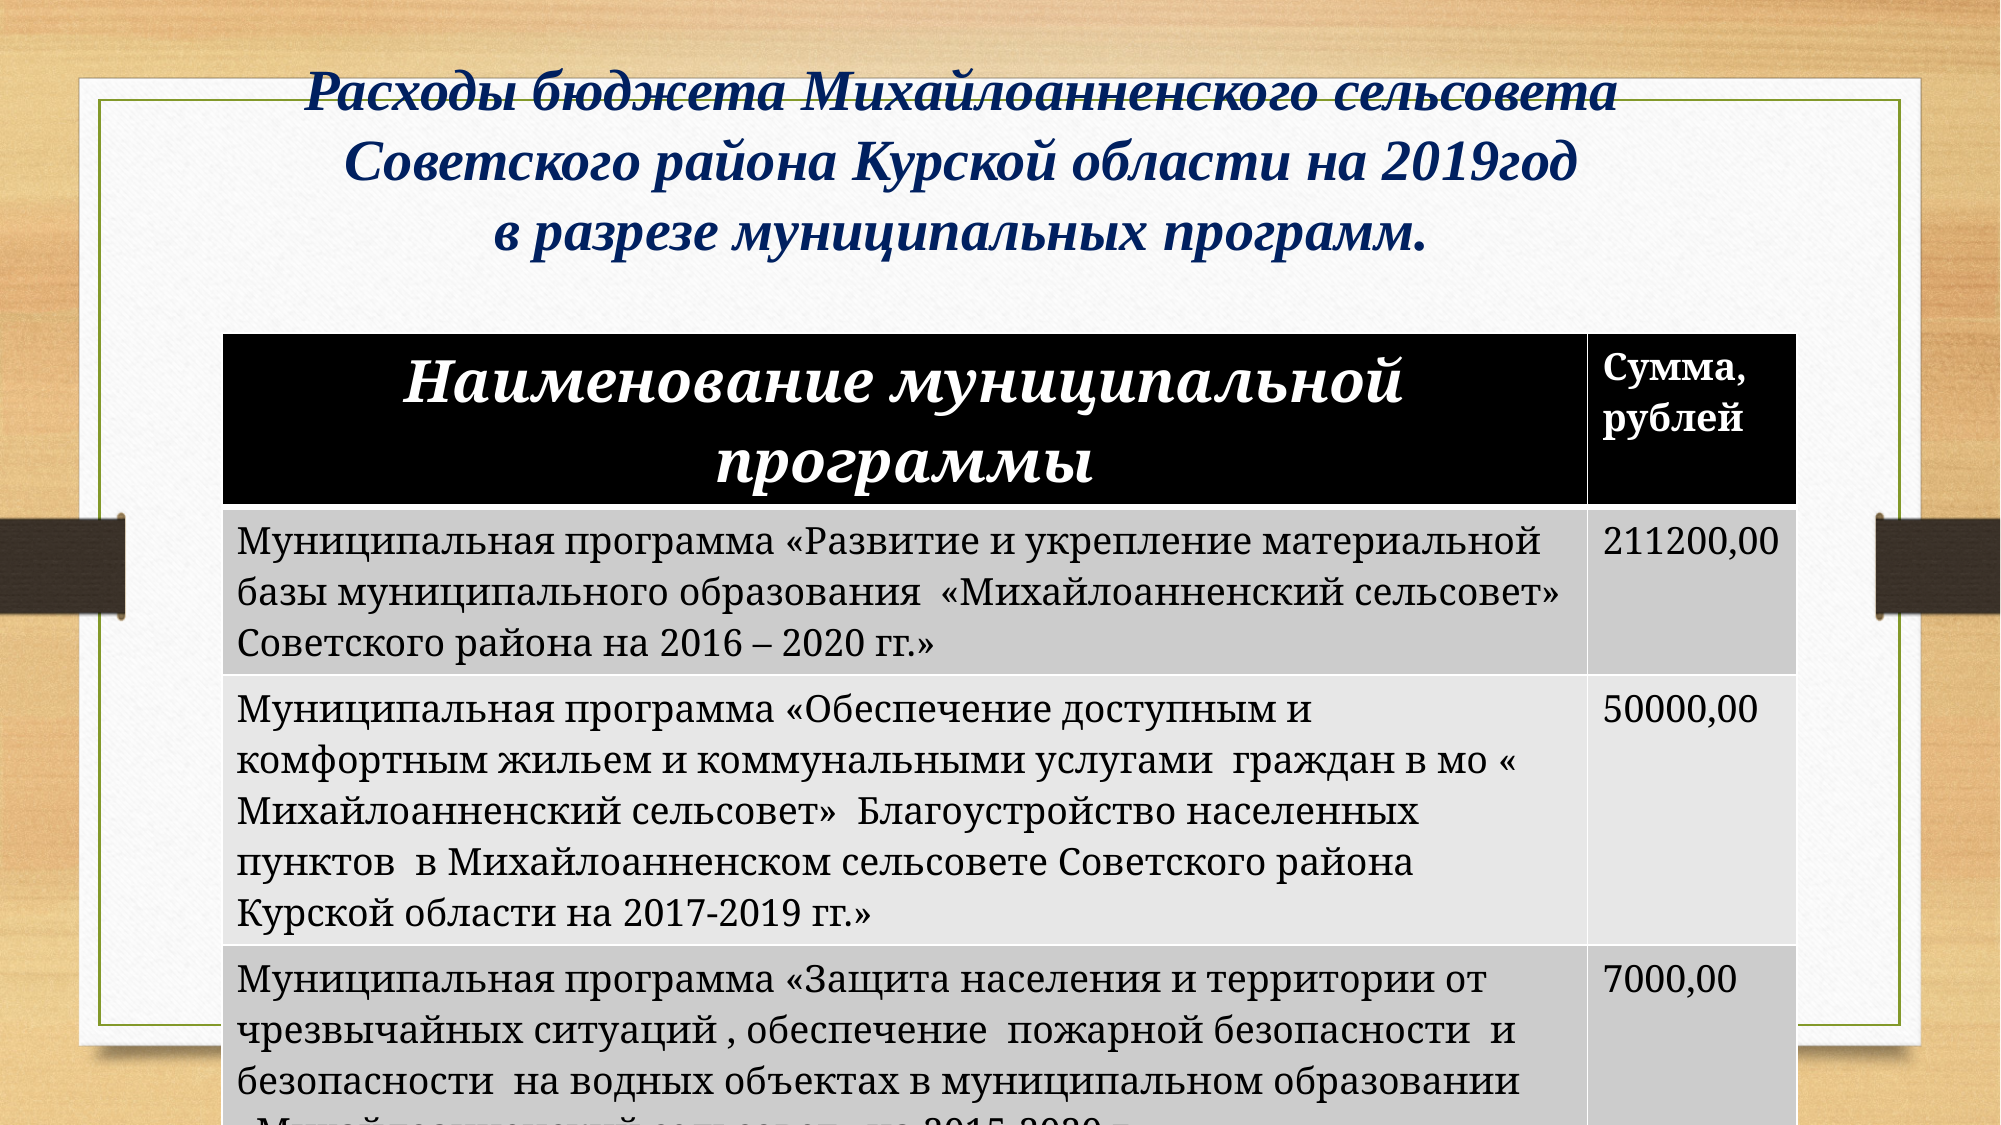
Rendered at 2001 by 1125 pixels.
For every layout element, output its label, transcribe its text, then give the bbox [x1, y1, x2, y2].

table_cell 7000,00 [1588, 946, 1796, 1125]
table_cell 50000,00 [1588, 676, 1796, 944]
table_header Наименование муниципальной программы [223, 334, 1587, 504]
table_cell Муниципальная программа «Обеспечение доступным и комфортным жильем и коммунальными услугами граждан в мо « Михайлоанненский сельсовет» Благоустройство населенных пунктов в Михайлоанненском сельсовете Советского района Курской области на 2017-2019 гг.» [223, 676, 1587, 944]
table_header Сумма, рублей [1588, 334, 1796, 504]
table_cell 211200,00 [1588, 510, 1796, 674]
table_cell Муниципальная программа «Развитие и укрепление материальной базы муниципального образования «Михайлоанненский сельсовет» Советского района на 2016 – 2020 гг.» [223, 510, 1587, 674]
table_cell Муниципальная программа «Защита населения и территории от чрезвычайных ситуаций , обеспечение пожарной безопасности и безопасности на водных объектах в муниципальном образовании «Михайлоанненский сельсовет» на 2015-2020 г» [223, 946, 1587, 1125]
picture [0, 0, 2001, 1125]
title Расходы бюджета Михайлоанненского сельсовета Советского района Курской области на 2019год в разрезе муниципальных программ. [145, 72, 1779, 313]
